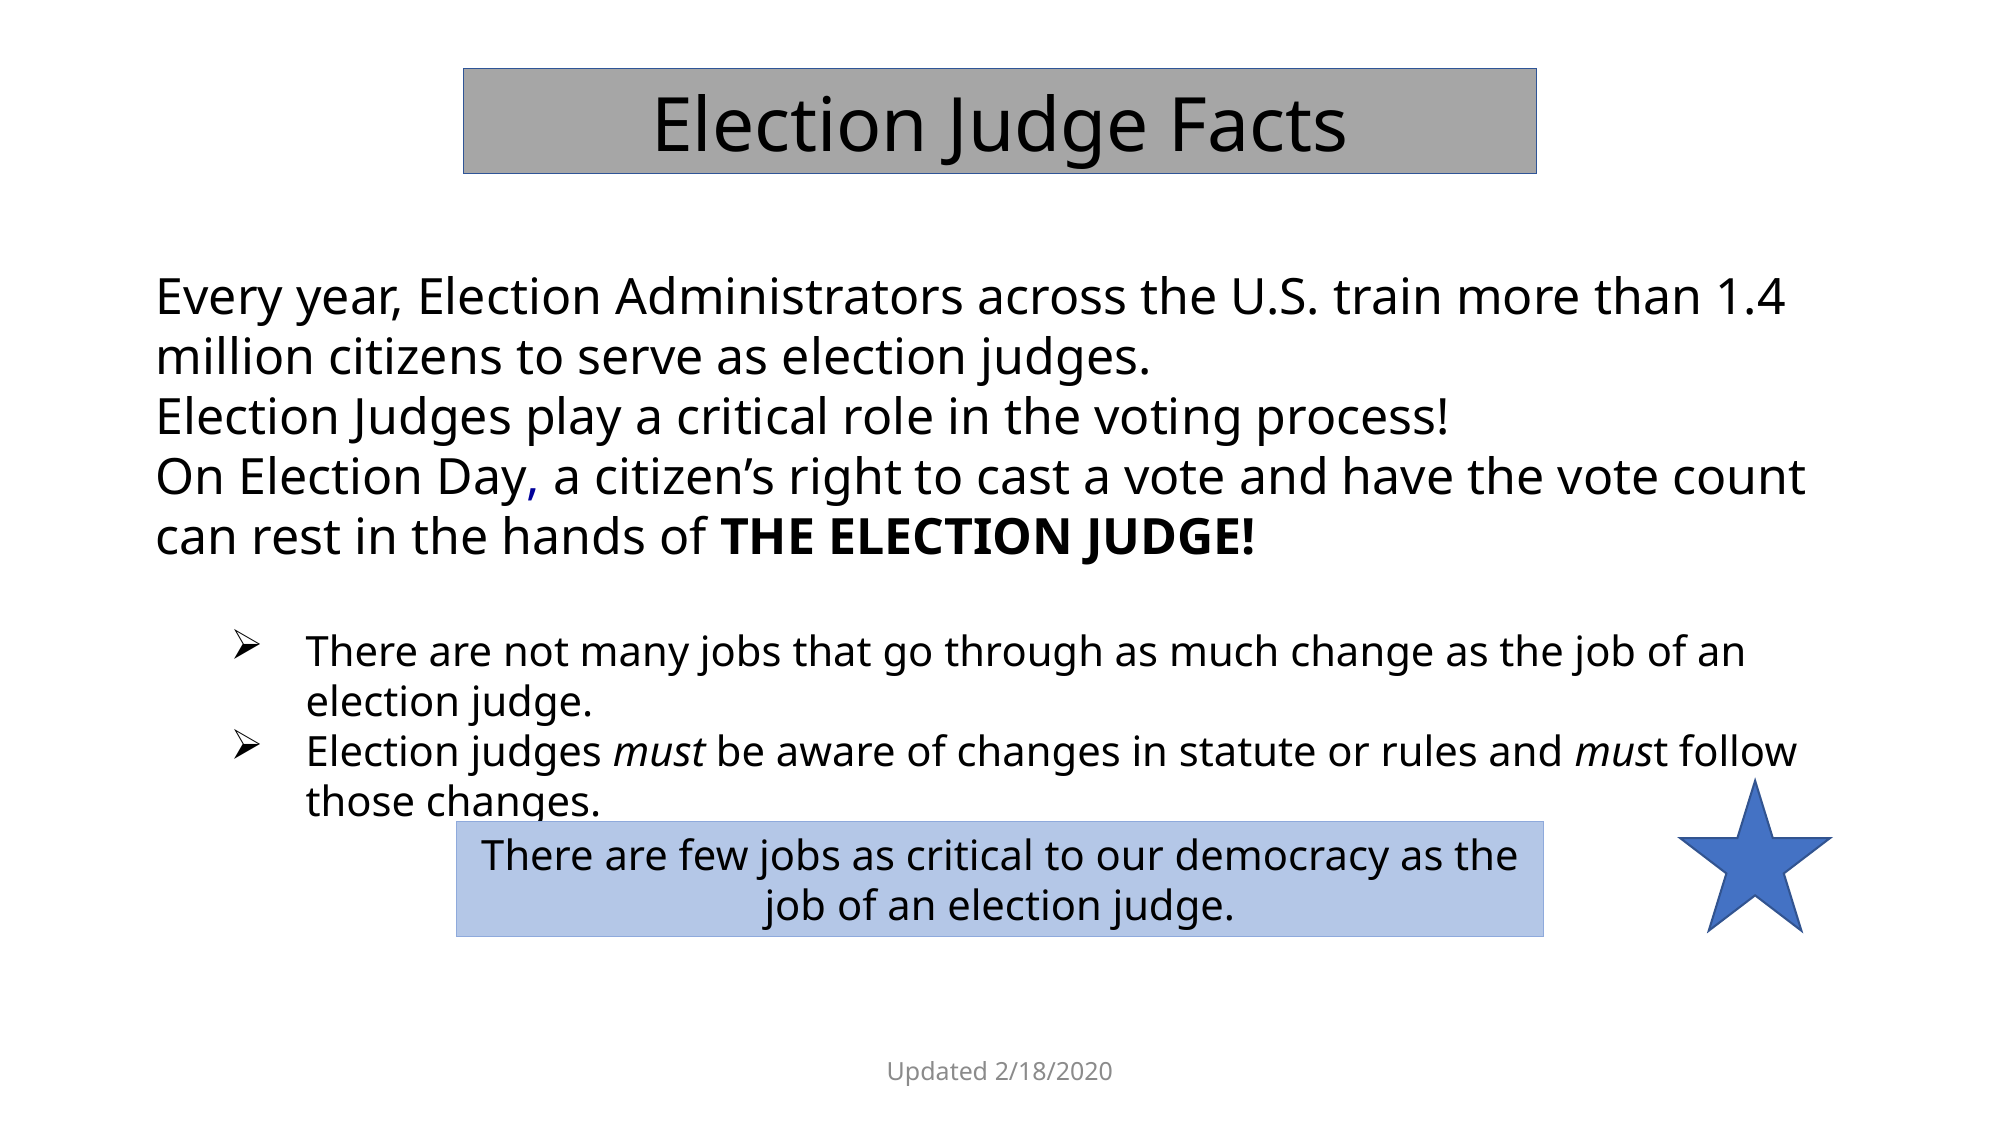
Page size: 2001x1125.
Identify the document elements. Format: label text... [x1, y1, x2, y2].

footer Updated 2/18/2020 [662, 1042, 1338, 1103]
text_box Every year, Election Administrators across the U.S. train more than 1.4 million citizens to serve as election judges. Election Judges play a critical role in the voting process! On Election Day, a citizen’s right to cast a vote and have the vote count can rest in the hands of THE ELECTION JUDGE! There are not many jobs that go through as much change as the job of an election judge. Election judges must be aware of changes in statute or rules and must follow those changes. [140, 256, 1860, 893]
text_box There are few jobs as critical to our democracy as the job of an election judge. [456, 821, 1544, 937]
text_box [1677, 777, 1834, 934]
text_box Election Judge Facts [463, 68, 1537, 174]
